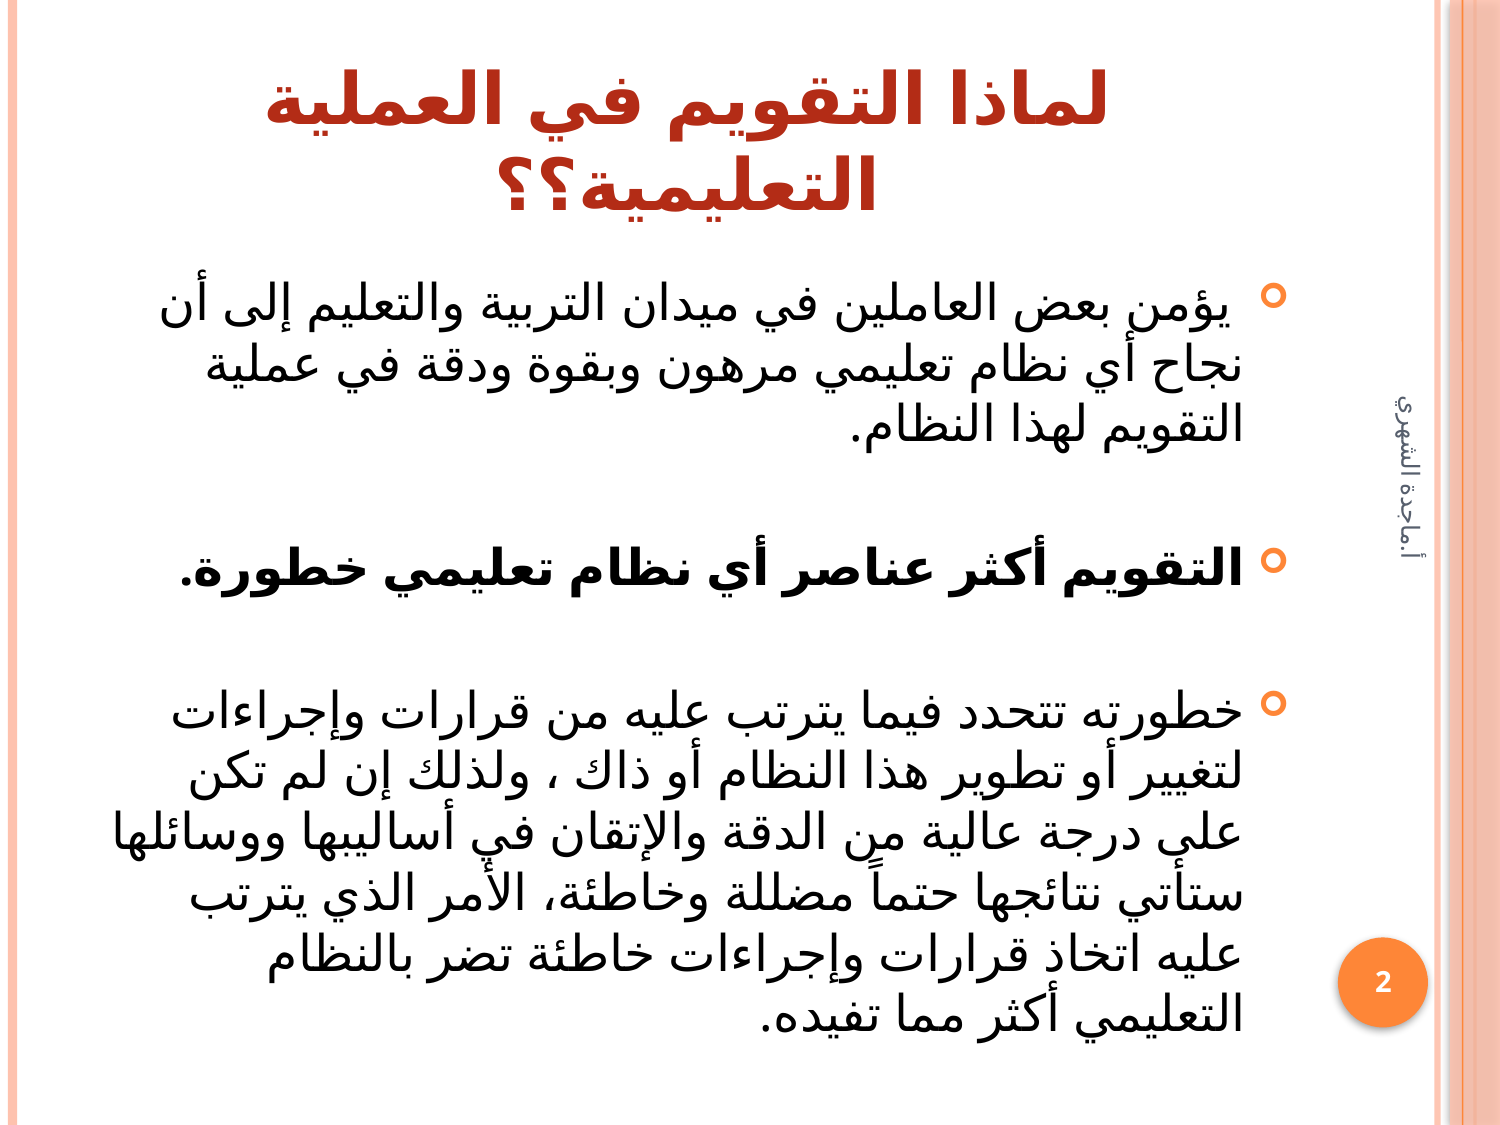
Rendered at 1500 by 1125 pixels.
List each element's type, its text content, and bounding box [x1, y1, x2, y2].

slide_number 2 [1333, 940, 1434, 1027]
footer أ.ماجدة الشهري [1379, 380, 1440, 906]
title لماذا التقويم في العملية التعليمية؟؟ [75, 45, 1300, 233]
list يؤمن بعض العاملين في ميدان التربية والتعليم إلى أن نجاح أي نظام تعليمي مرهون وبقوة ودقة في عملية التقويم لهذا النظام. التقويم أكثر عناصر أي نظام تعليمي خطورة. خطورته تتحدد فيما يترتب عليه من قرارات وإجراءات لتغيير أو تطوير هذا النظام أو ذاك ، ولذلك إن لم تكن على درجة عالية من الدقة والإتقان في أساليبها ووسائلها ستأتي نتائجها حتماً مضللة وخاطئة، الأمر الذي يترتب عليه اتخاذ قرارات وإجراءات خاطئة تضر بالنظام التعليمي أكثر مما تفيده. [75, 262, 1300, 1062]
